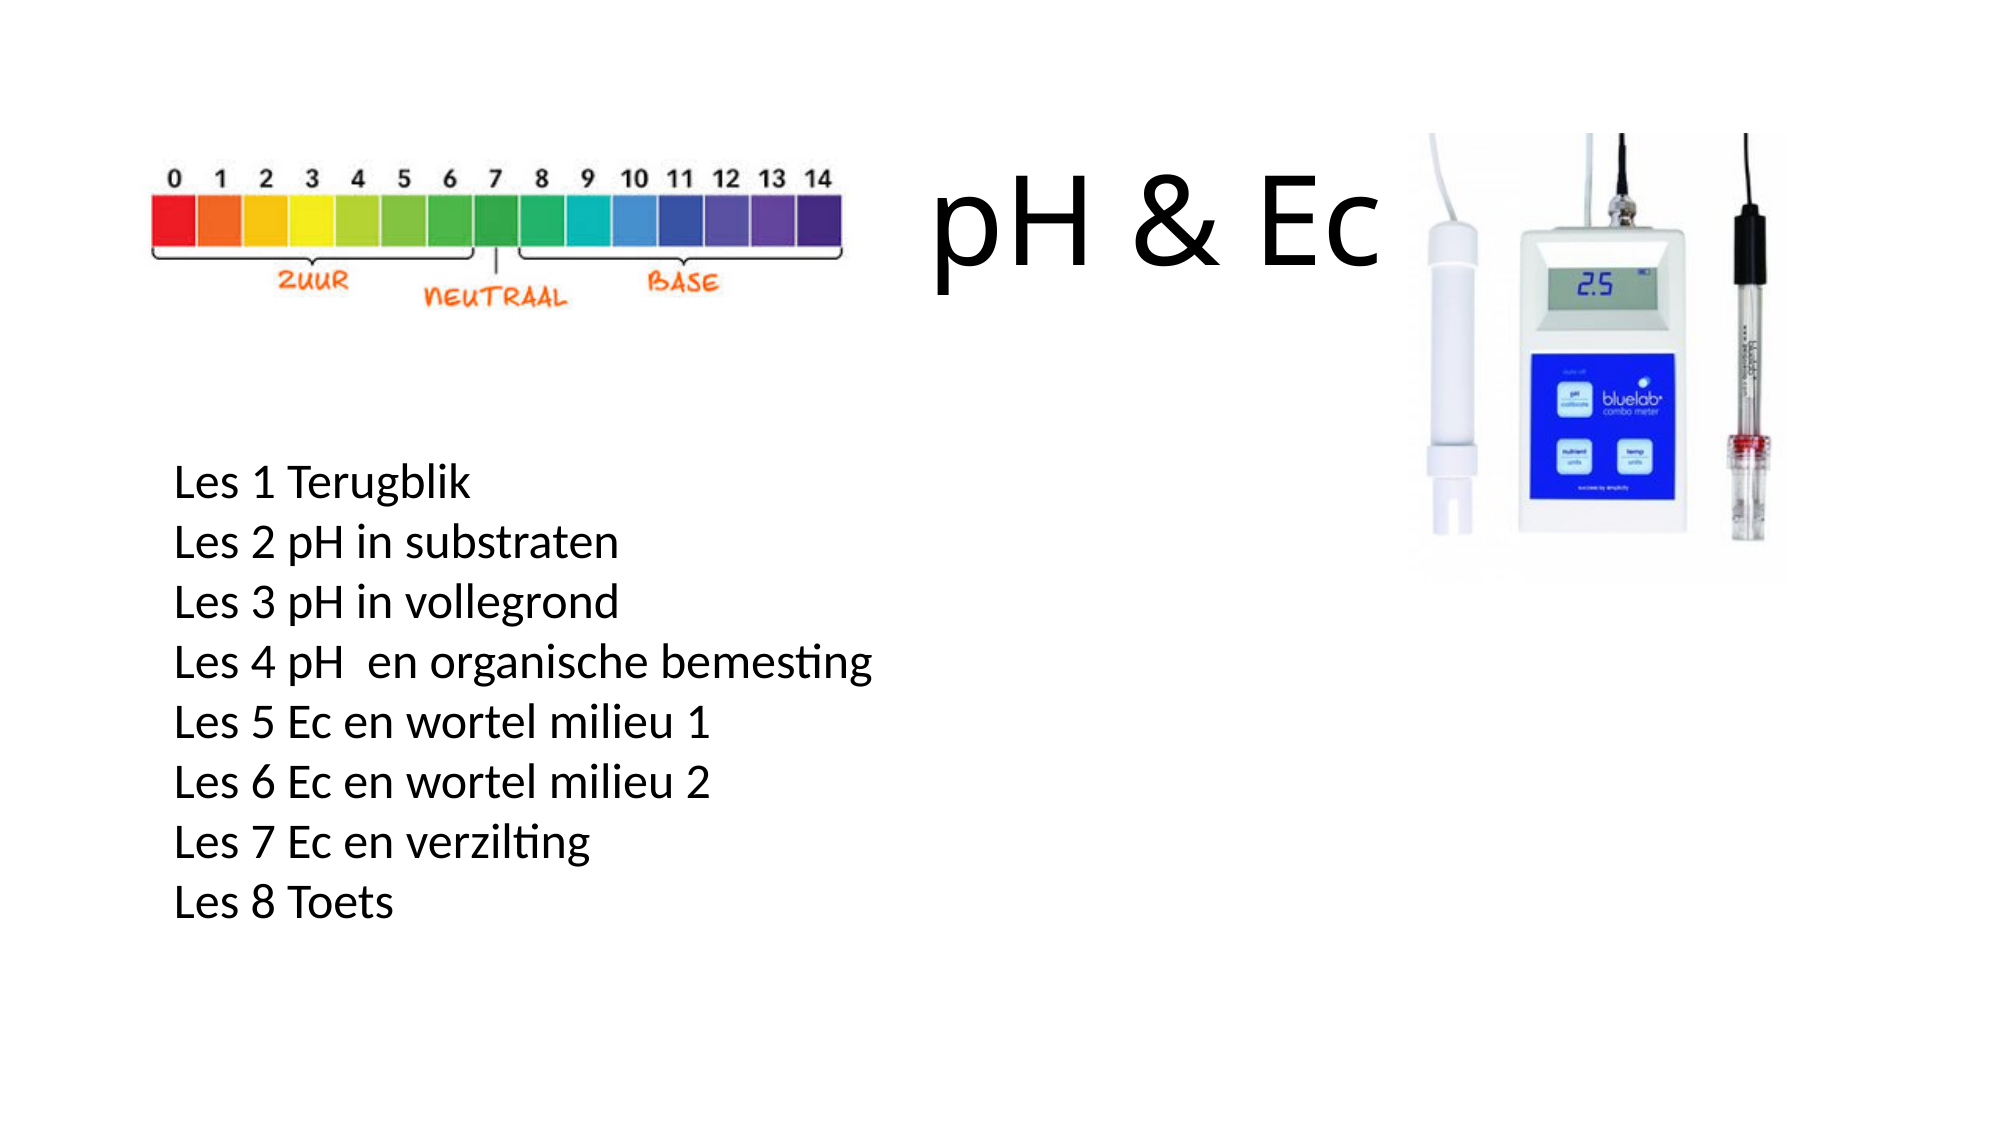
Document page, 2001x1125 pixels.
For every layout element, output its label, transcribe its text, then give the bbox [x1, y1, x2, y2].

text_box pH & Ec [912, 133, 1370, 298]
picture [1370, 133, 1821, 584]
picture [136, 147, 860, 318]
text_box Les 1 Terugblik Les 2 pH in substraten Les 3 pH in vollegrond Les 4 pH en organische bemesting Les 5 Ec en wortel milieu 1 Les 6 Ec en wortel milieu 2 Les 7 Ec en verzilting Les 8 Toets [159, 440, 1370, 981]
